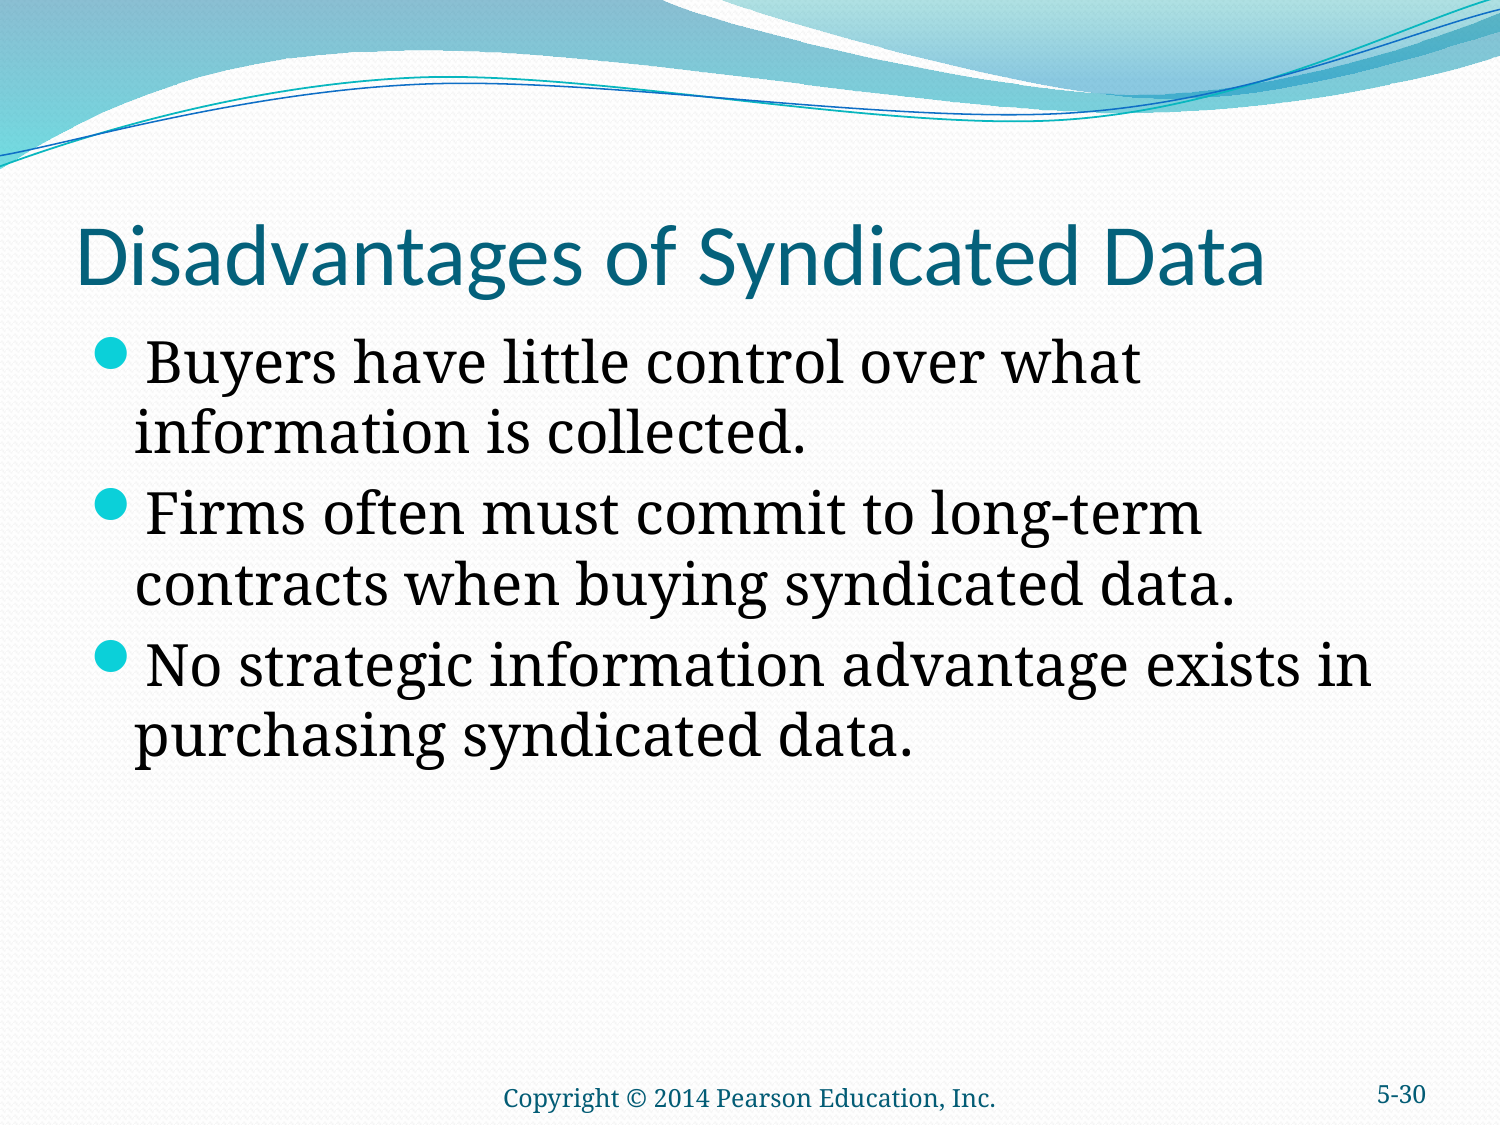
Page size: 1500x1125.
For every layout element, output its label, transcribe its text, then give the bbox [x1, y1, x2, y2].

list Buyers have little control over what information is collected. Firms often must commit to long-term contracts when buying syndicated data. No strategic information advantage exists in purchasing syndicated data. [74, 317, 1426, 1038]
title Disadvantages of Syndicated Data [74, 115, 1426, 304]
